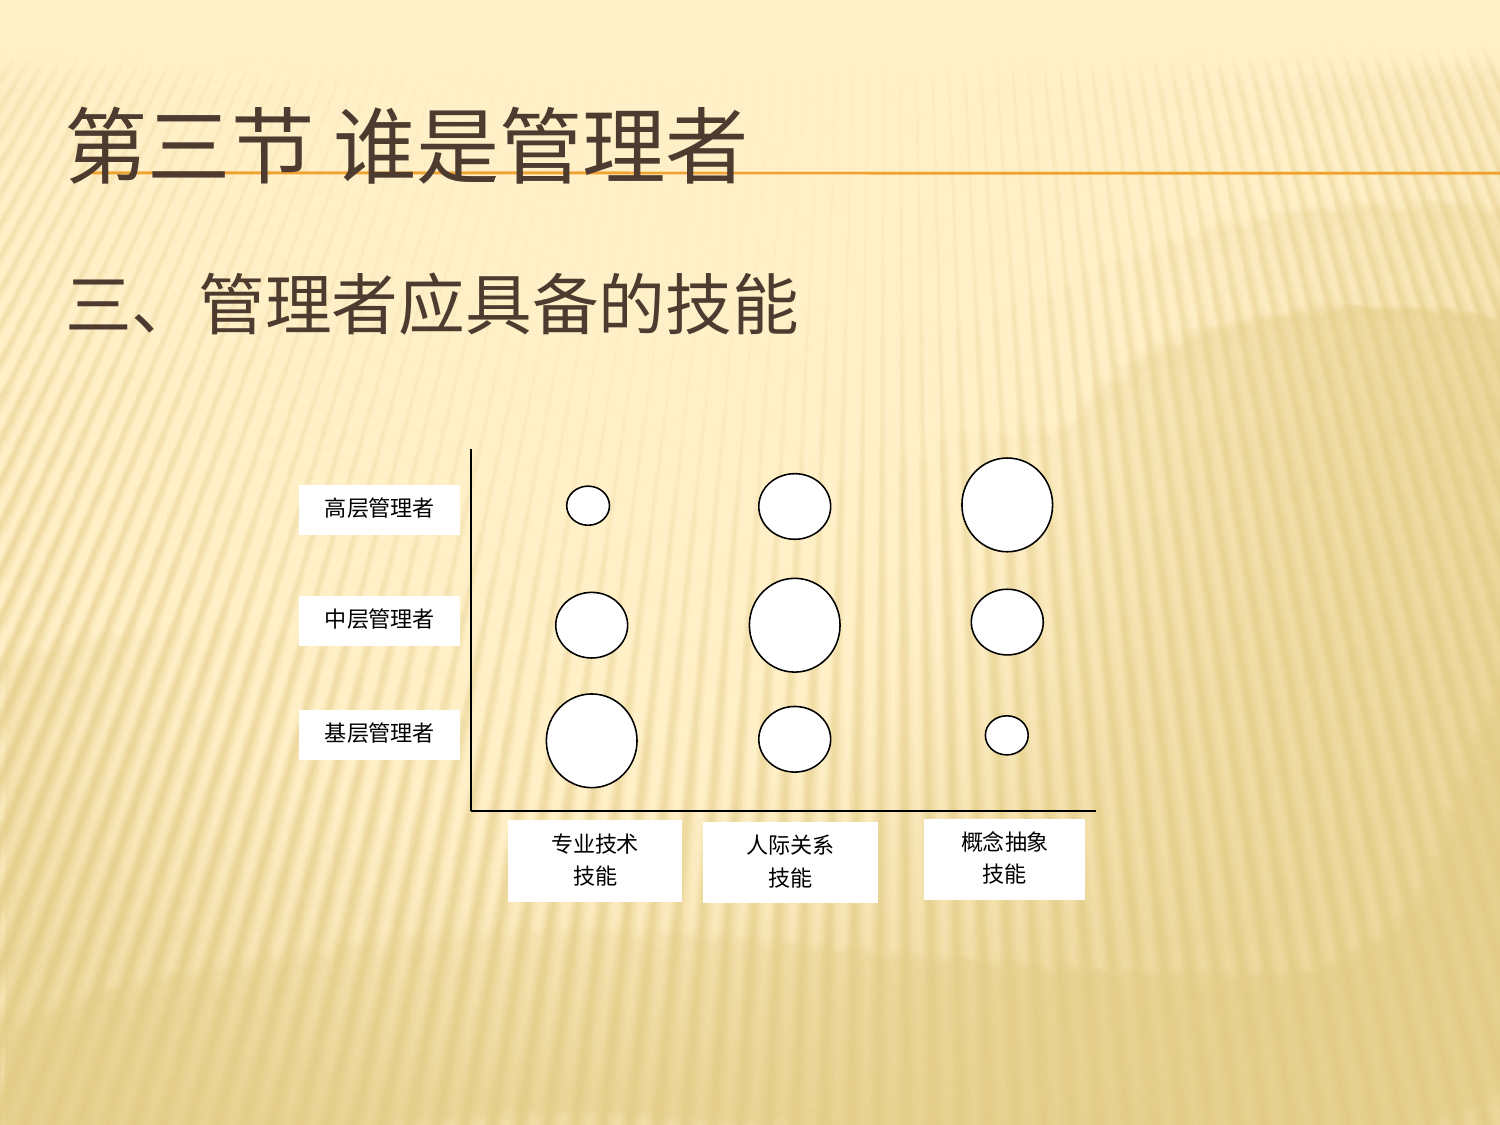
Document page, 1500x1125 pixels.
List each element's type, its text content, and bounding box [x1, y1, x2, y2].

list 三、管理者应具备的技能 [49, 254, 1476, 998]
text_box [266, 397, 1135, 919]
title 第三节 谁是管理者 [50, 75, 1475, 213]
